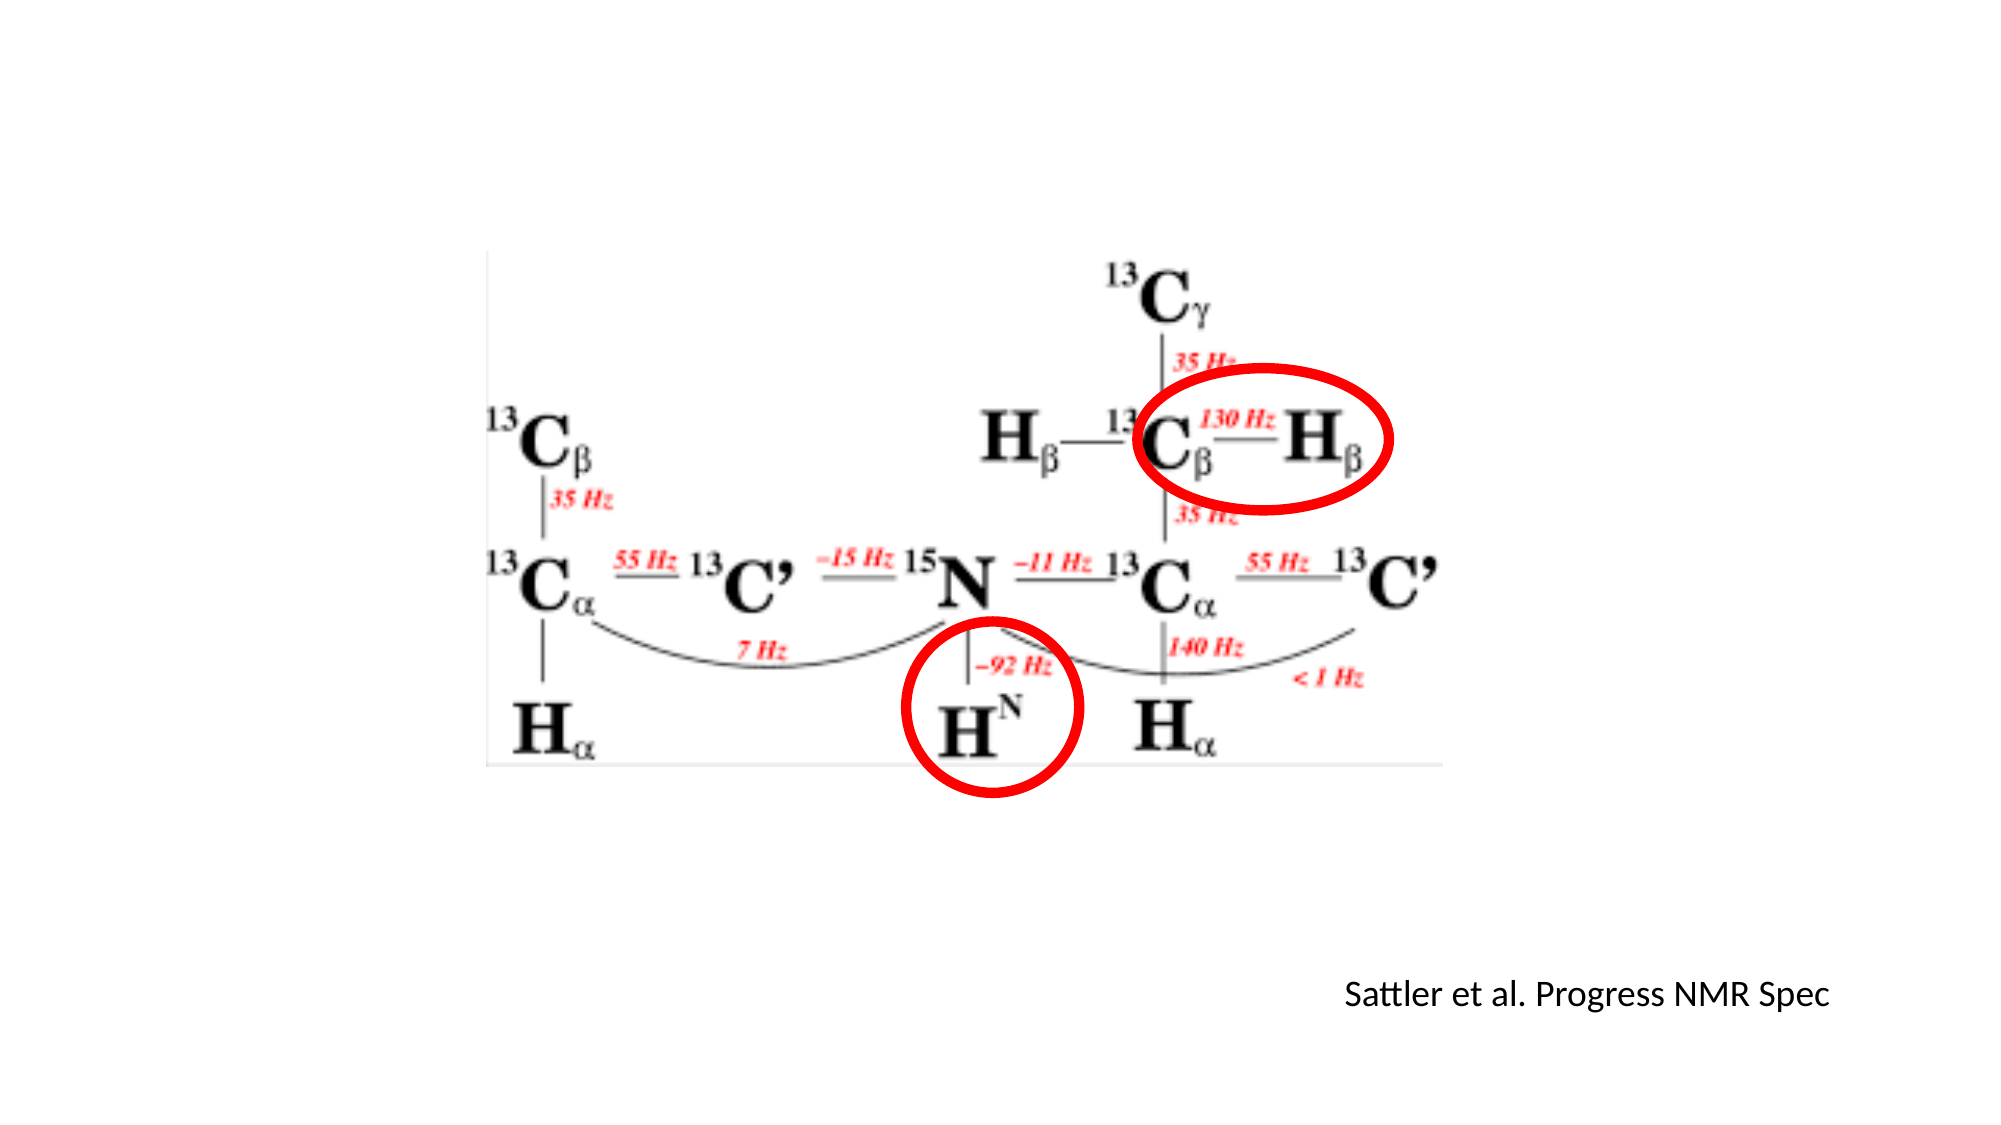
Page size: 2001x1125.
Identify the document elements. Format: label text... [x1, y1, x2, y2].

text_box Sattler et al. Progress NMR Spec [1329, 961, 1904, 1022]
picture [486, 251, 1443, 767]
text_box [930, 767, 1056, 794]
